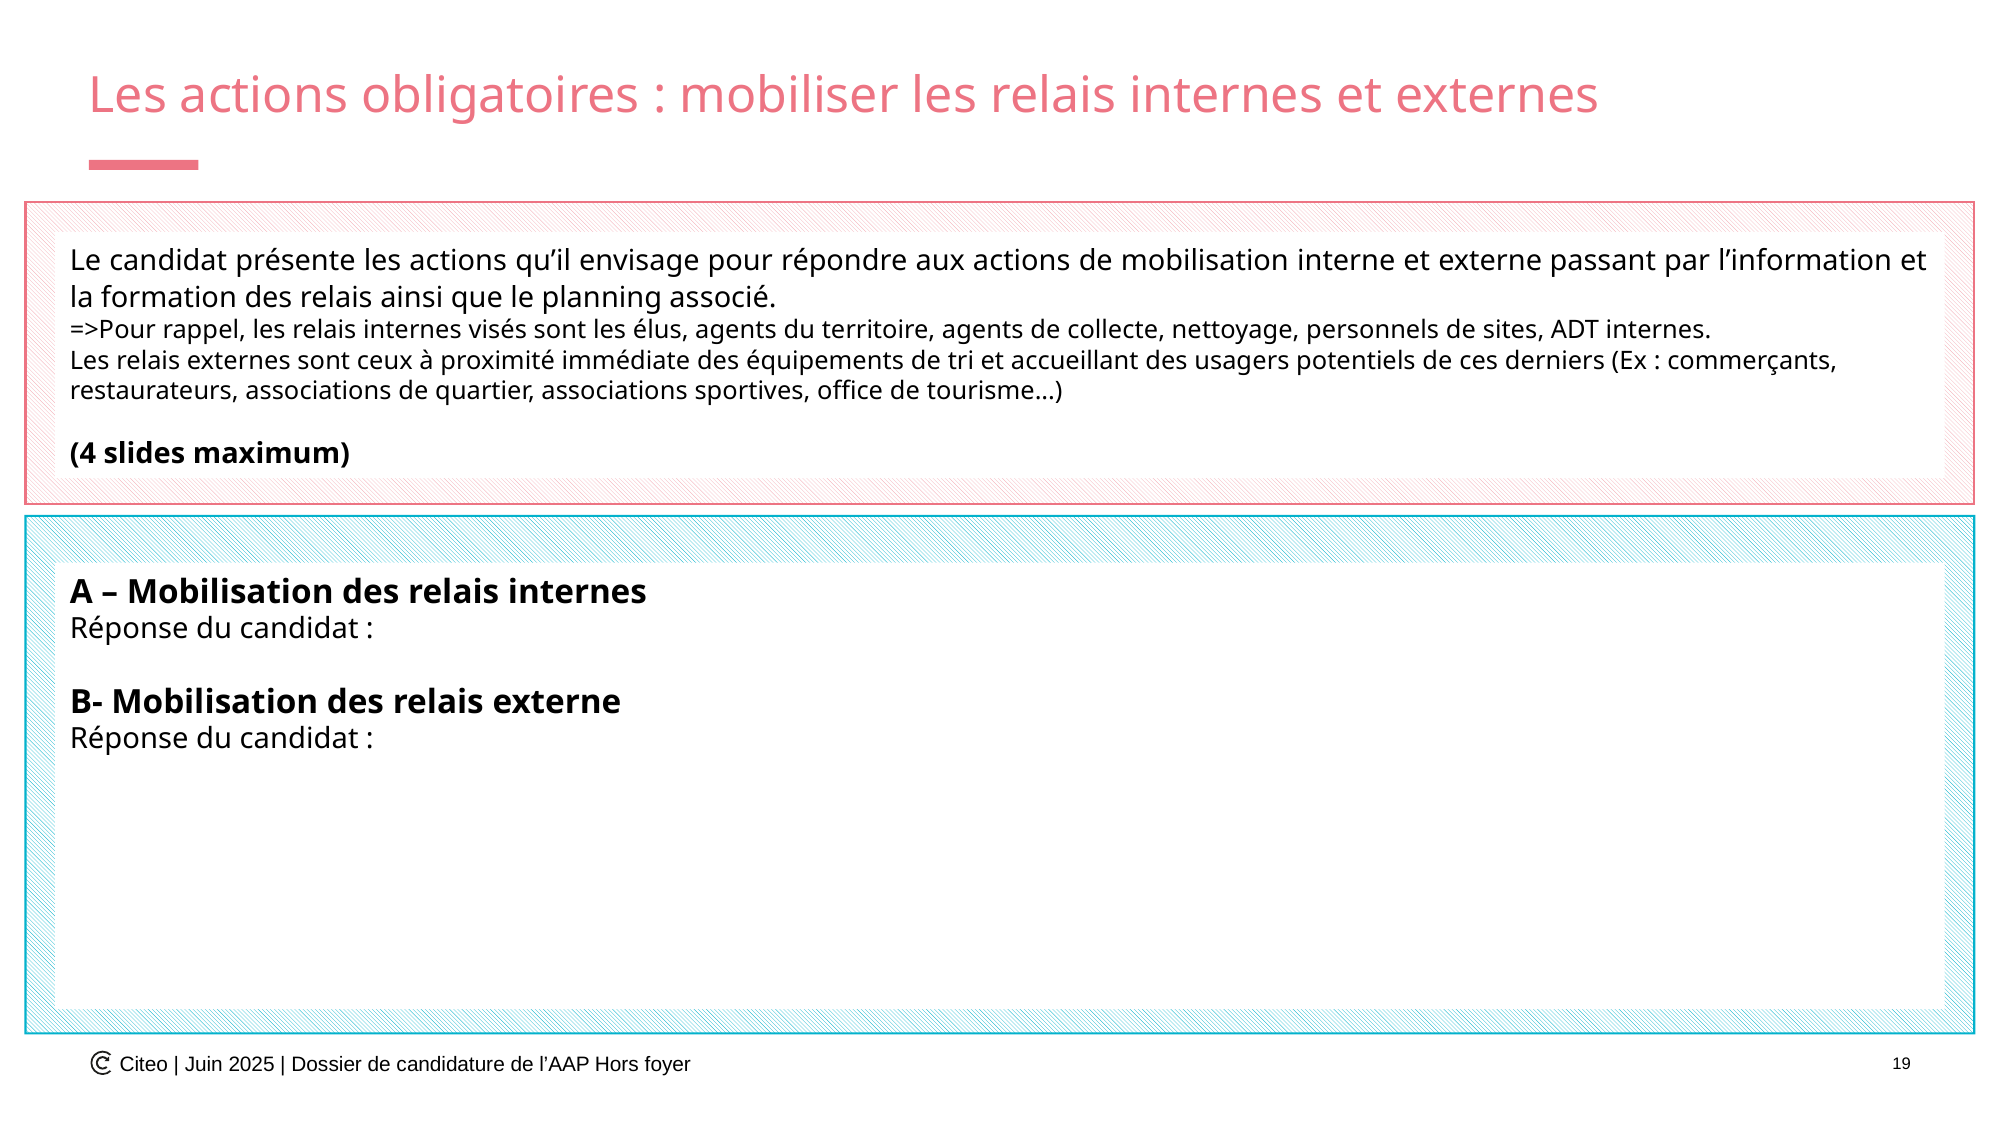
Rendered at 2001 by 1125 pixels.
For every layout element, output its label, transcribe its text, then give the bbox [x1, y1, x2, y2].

footer Citeo | Juin 2025 | Dossier de candidature de l’AAP Hors foyer [119, 1035, 1799, 1093]
slide_number 19 [1808, 1035, 1927, 1094]
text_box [25, 202, 1975, 1034]
title Les actions obligatoires : mobiliser les relais internes et externes [73, 31, 1910, 165]
